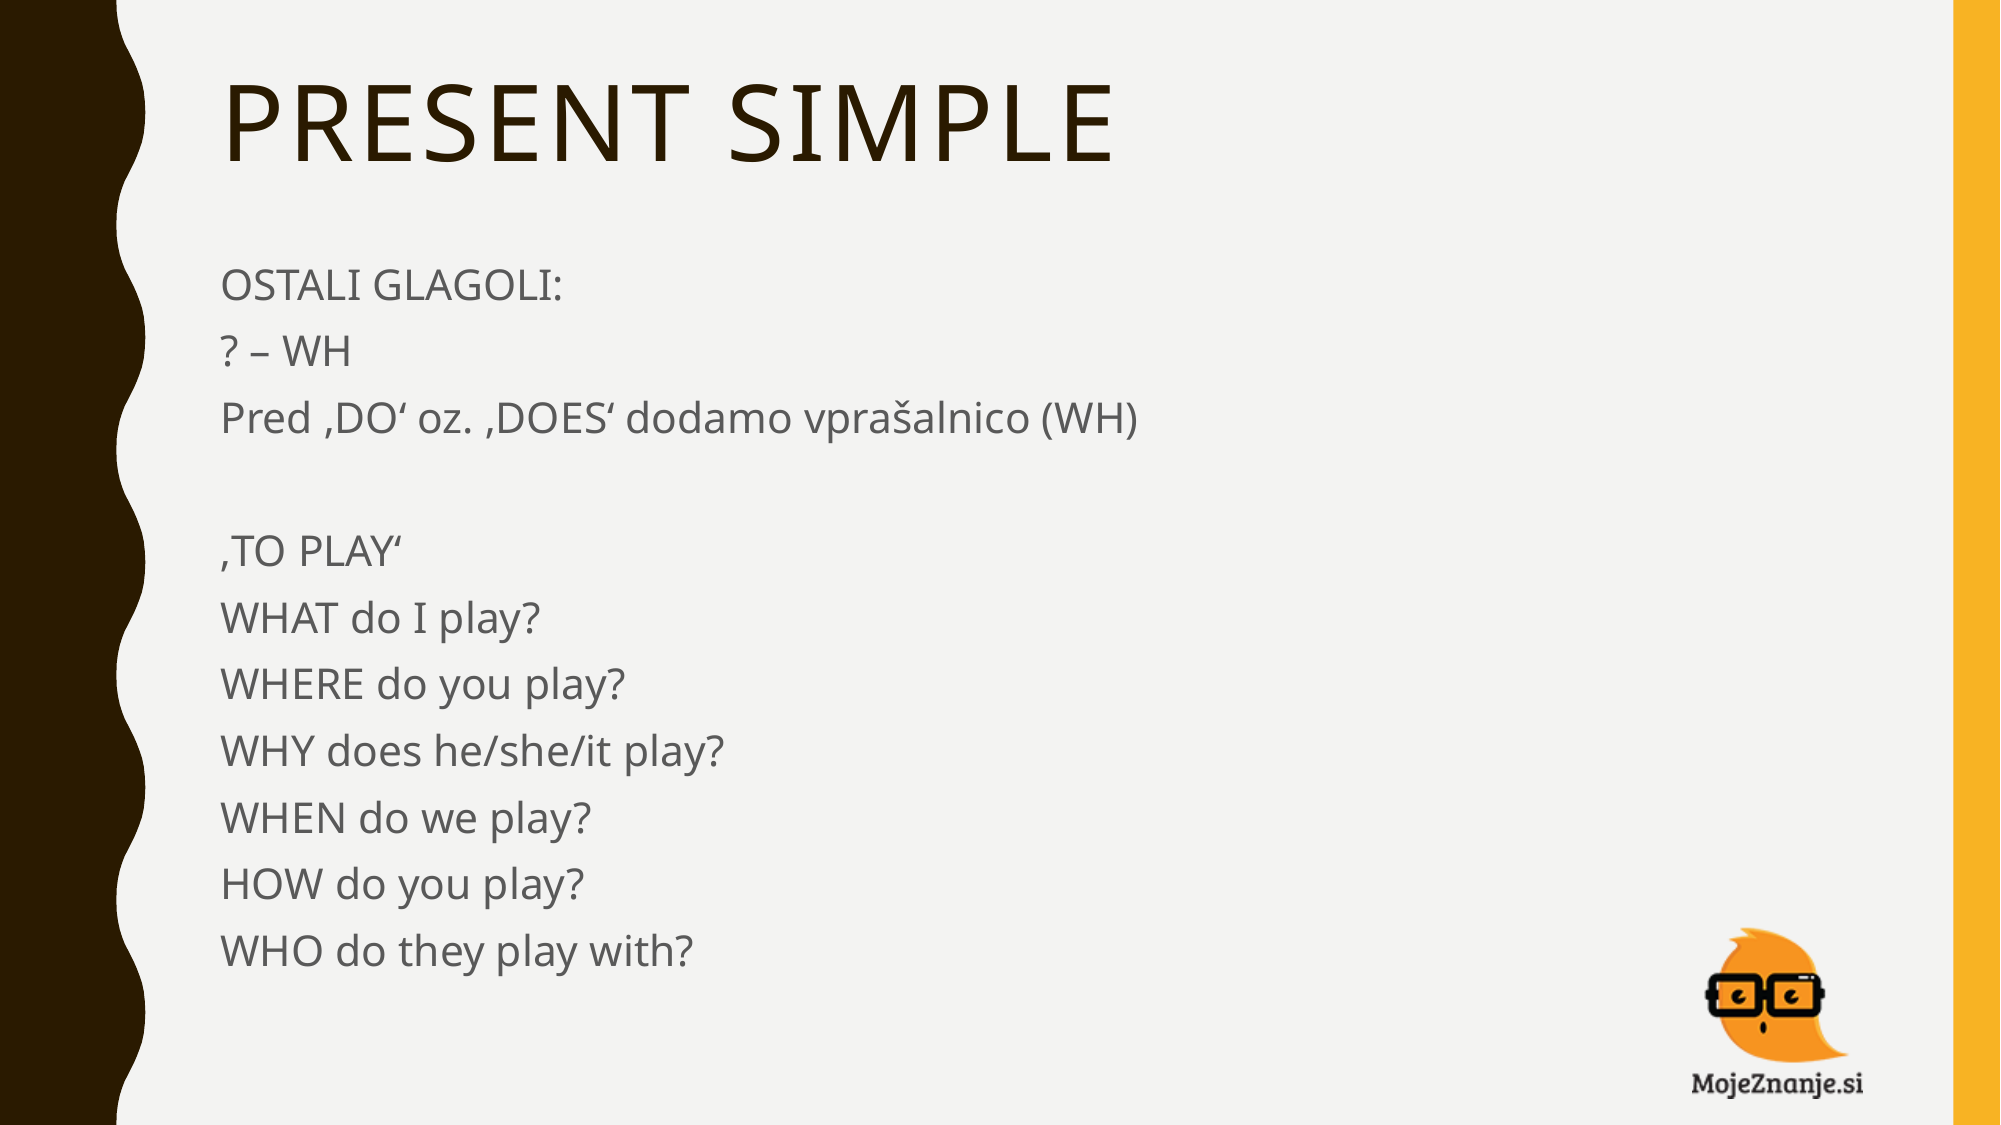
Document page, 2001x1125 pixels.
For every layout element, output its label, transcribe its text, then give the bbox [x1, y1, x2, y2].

title PRESENT SIMPLE [205, 62, 1875, 245]
list OSTALI GLAGOLI: ? – WH Pred ‚DO‘ oz. ‚DOES‘ dodamo vprašalnico (WH) ‚TO PLAY‘ WHAT do I play? WHERE do you play? WHY does he/she/it play? WHEN do we play? HOW do you play? WHO do they play with? [205, 245, 1875, 983]
picture [1692, 983, 1863, 1099]
